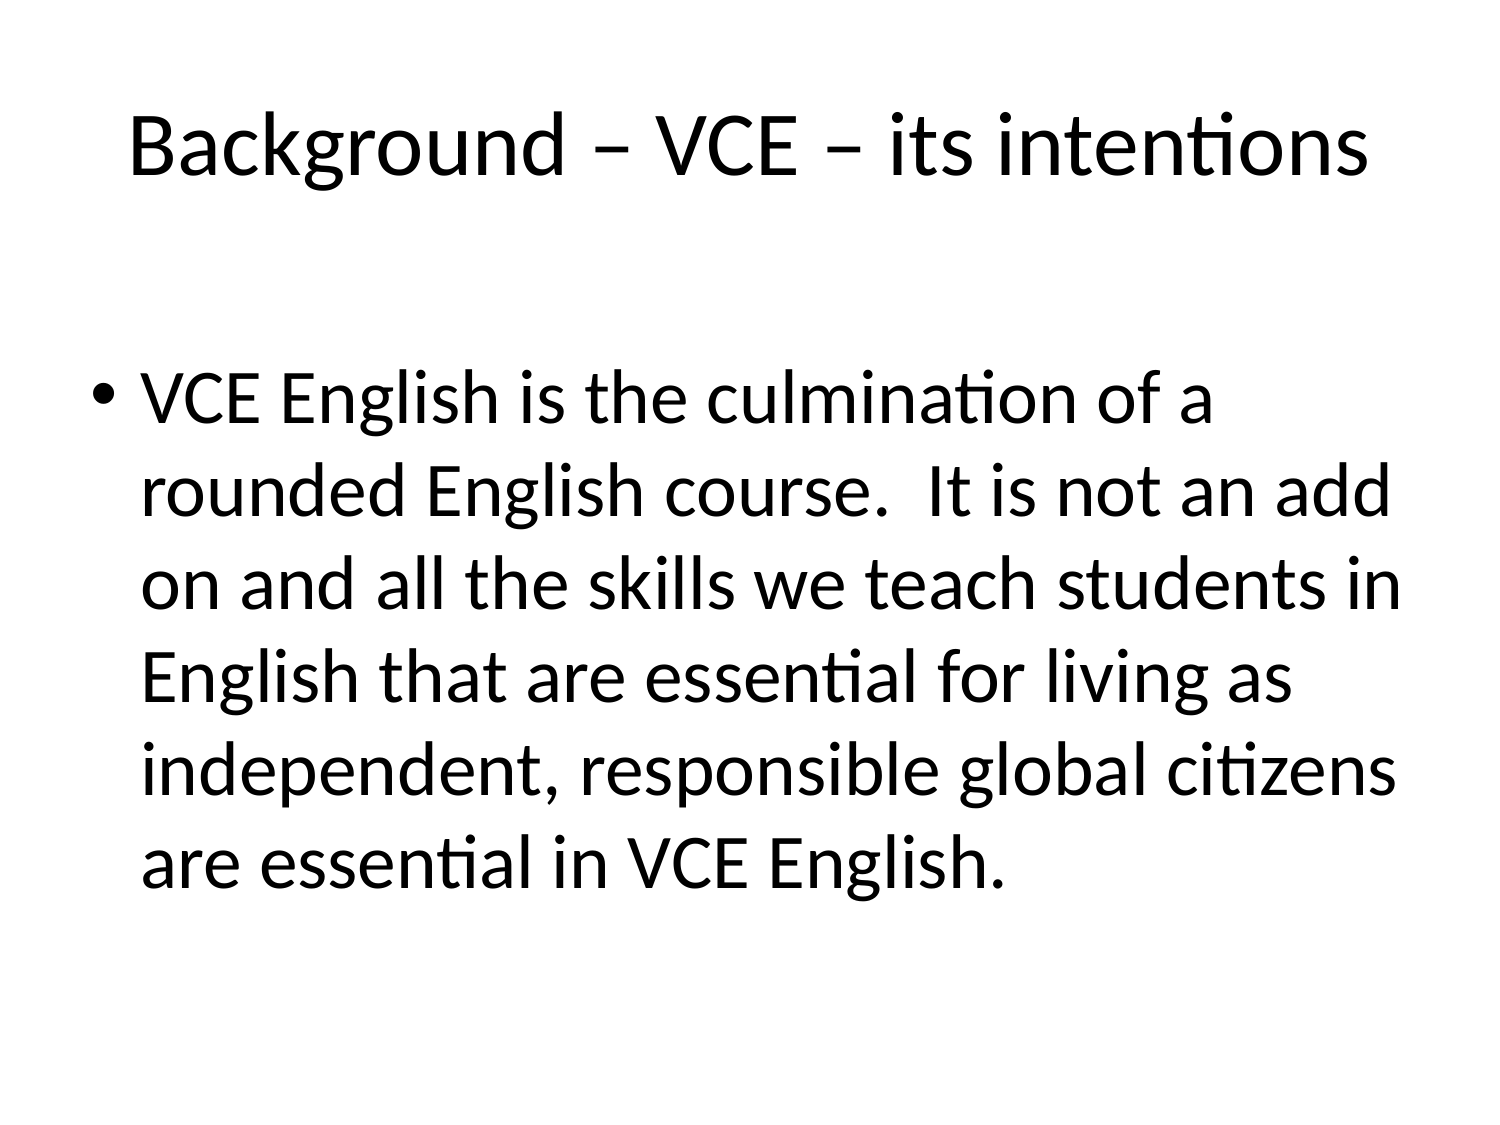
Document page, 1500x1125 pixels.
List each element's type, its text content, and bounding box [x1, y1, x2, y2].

list VCE English is the culmination of a rounded English course. It is not an add on and all the skills we teach students in English that are essential for living as independent, responsible global citizens are essential in VCE English. [75, 262, 1425, 1005]
title Background – VCE – its intentions [75, 45, 1425, 233]
